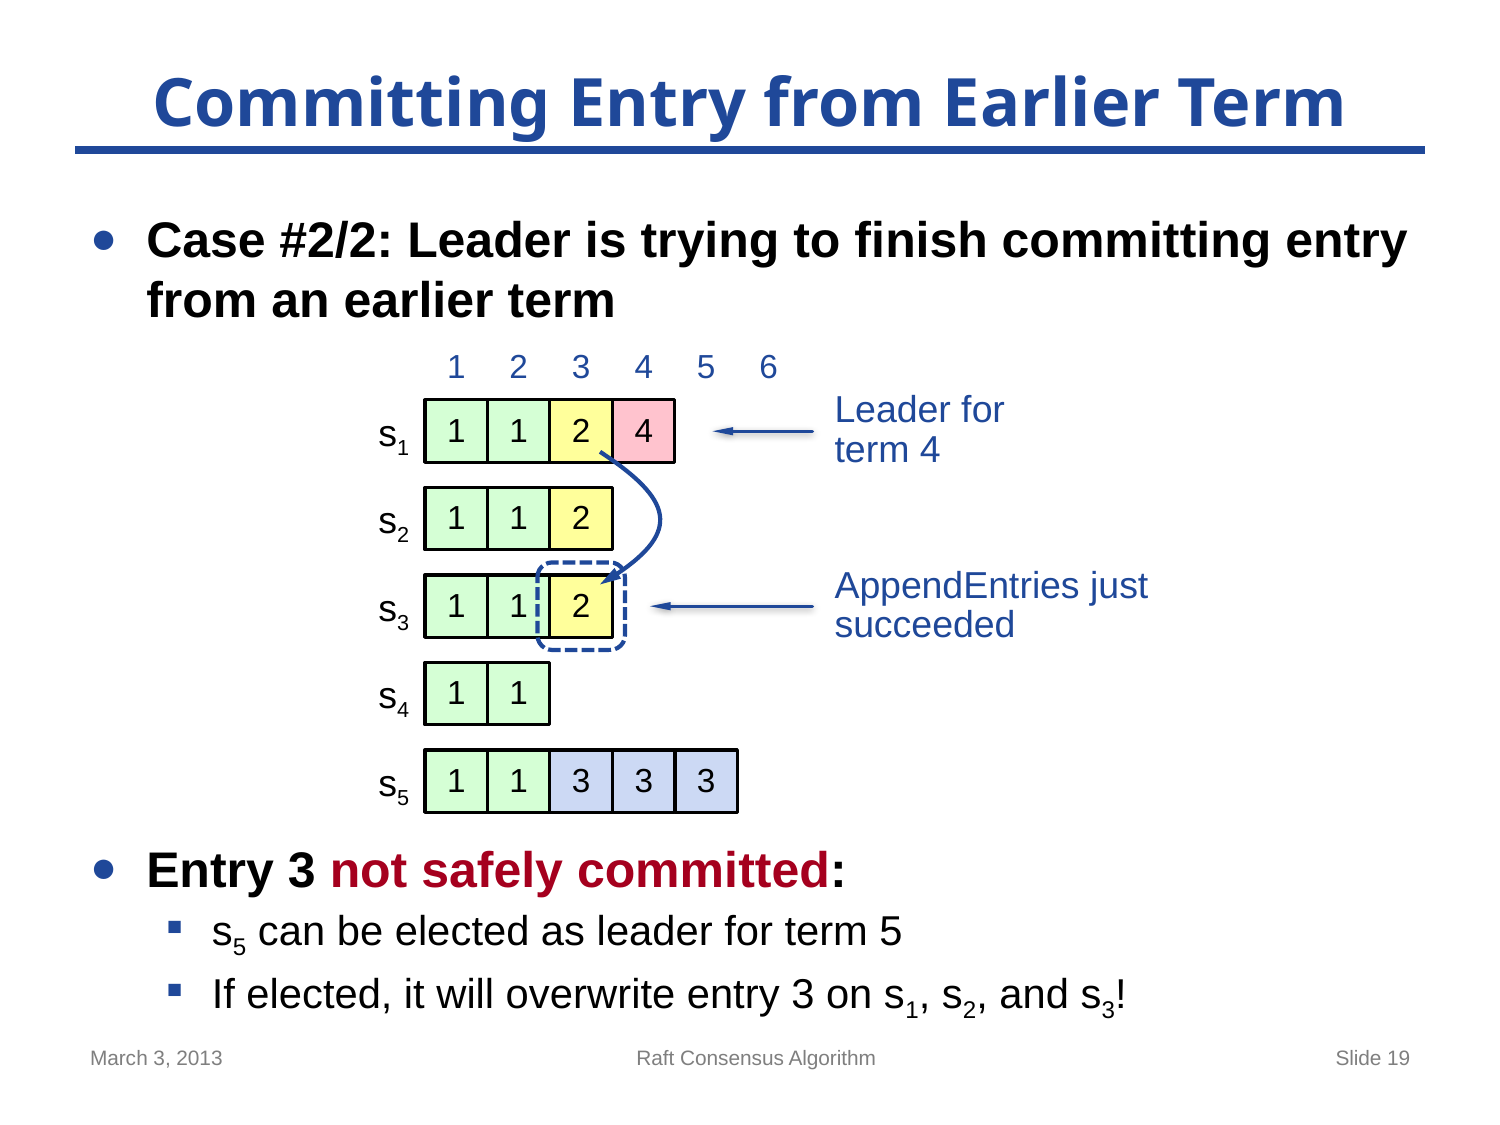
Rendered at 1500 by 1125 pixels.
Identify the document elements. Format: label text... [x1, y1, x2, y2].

text_box 1 [485, 748, 548, 814]
text_box 3 [549, 337, 612, 393]
text_box s1 [362, 408, 425, 460]
text_box 1 [485, 573, 537, 639]
text_box 3 [548, 748, 610, 814]
text_box s2 [362, 495, 425, 548]
text_box Leader for term 4 [834, 390, 1048, 470]
text_box AppendEntries just succeeded [834, 566, 1250, 646]
text_box 1 [485, 660, 552, 727]
text_box 1 [485, 485, 548, 552]
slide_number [75, 1037, 425, 1103]
text_box 2 [548, 398, 610, 464]
text_box 1 [423, 398, 485, 464]
text_box 3 [610, 748, 673, 814]
text_box 1 [424, 337, 487, 393]
text_box 2 [548, 485, 600, 552]
text_box 6 [737, 337, 800, 393]
text_box 1 [423, 485, 485, 552]
text_box [535, 560, 628, 653]
text_box 4 [612, 337, 674, 393]
text_box 1 [423, 660, 485, 727]
text_box 3 [673, 748, 739, 814]
text_box 4 [610, 398, 677, 464]
text_box 2 [487, 337, 549, 393]
text_box s3 [362, 583, 425, 635]
text_box s4 [362, 670, 425, 723]
text_box s5 [362, 758, 425, 810]
footer Raft Consensus Algorithm [474, 1037, 1038, 1103]
text_box 1 [485, 398, 548, 464]
text_box 5 [674, 337, 737, 393]
text_box 1 [423, 573, 485, 639]
title Committing Entry from Earlier Term [50, 50, 1450, 150]
list Case #2/2: Leader is trying to finish committing entry from an earlier term Entry 3 not safely committed: s5 can be elected as leader for term 5 If elected, it will overwrite entry 3 on s1, s2, and s3! [75, 200, 1425, 1005]
text_box 1 [423, 748, 485, 814]
text_box [598, 450, 663, 585]
slide_number Slide 19 [1074, 1037, 1425, 1103]
